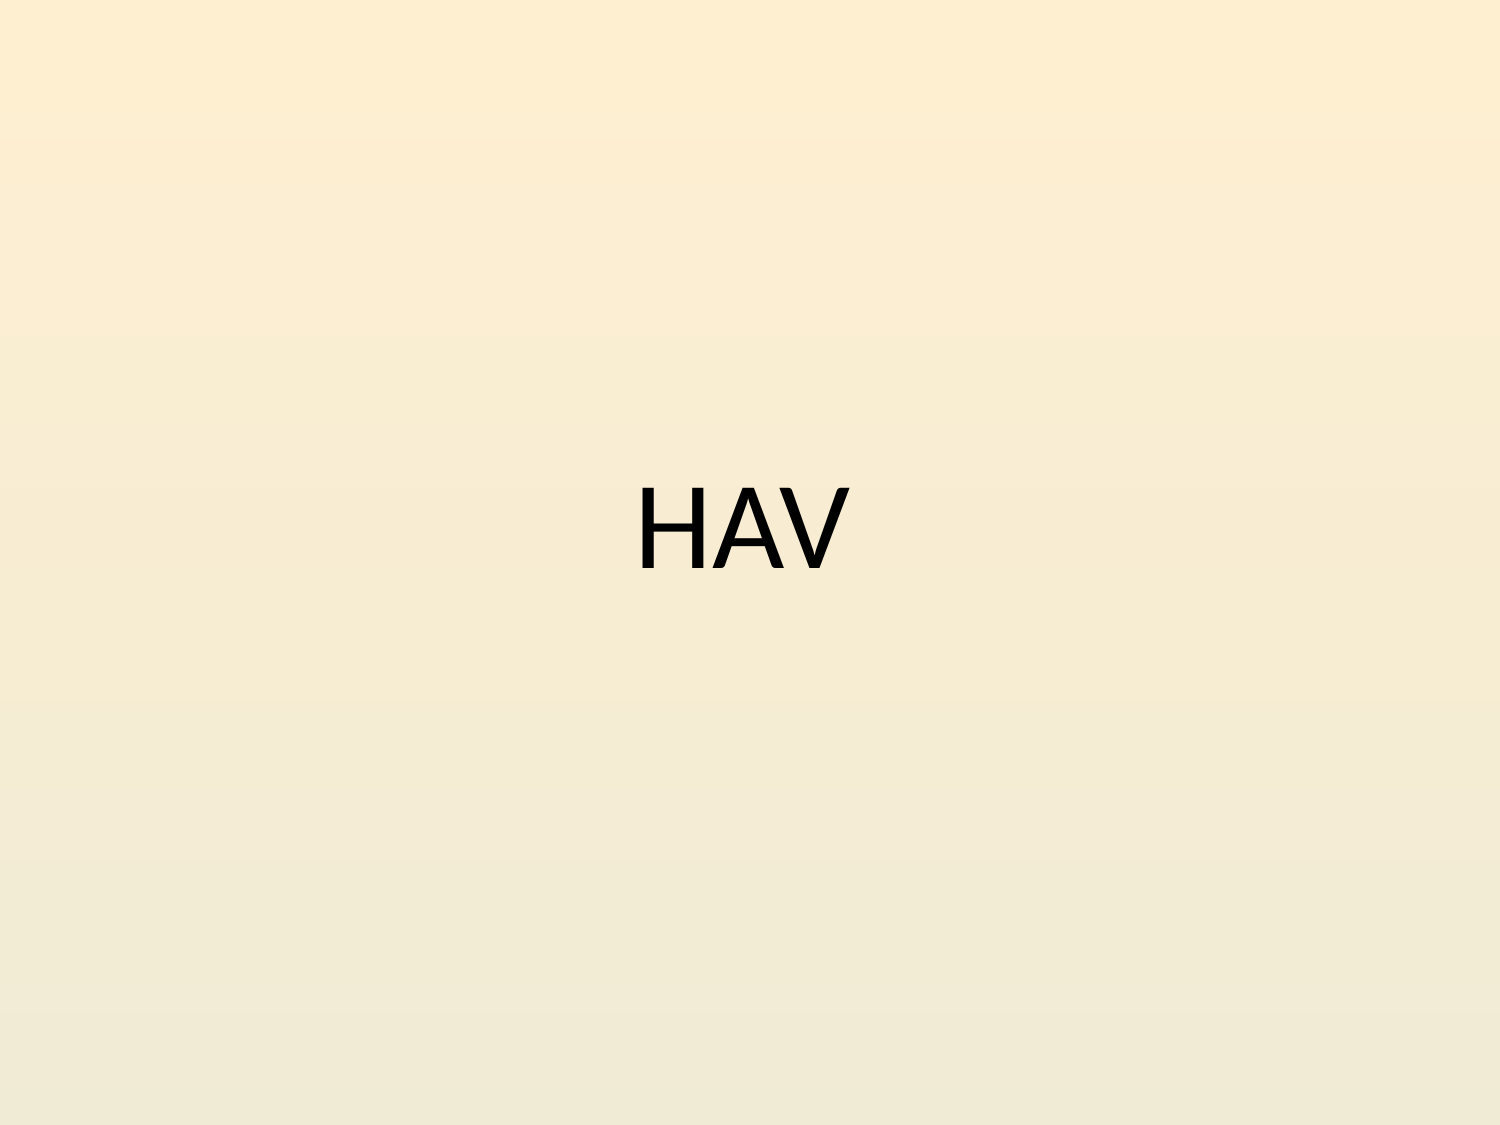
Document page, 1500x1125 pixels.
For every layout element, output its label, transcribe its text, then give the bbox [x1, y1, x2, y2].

list HAV [53, 160, 1404, 904]
